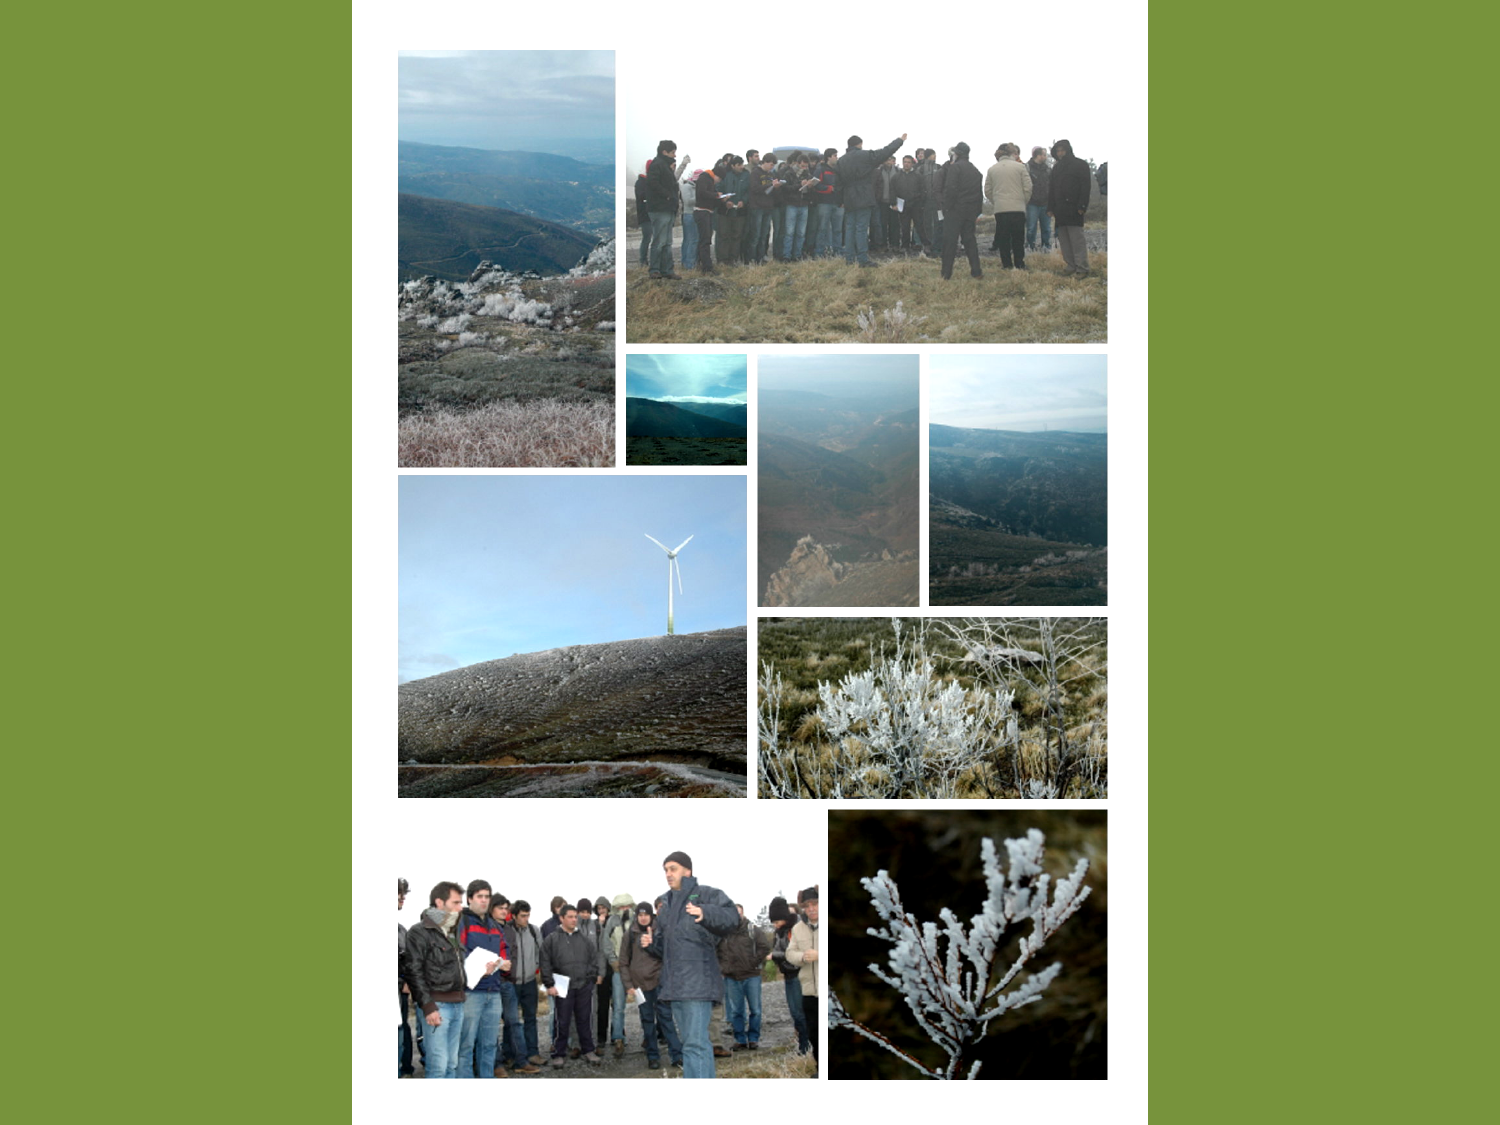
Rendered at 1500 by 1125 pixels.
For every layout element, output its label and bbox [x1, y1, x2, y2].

picture [352, 0, 1148, 1125]
